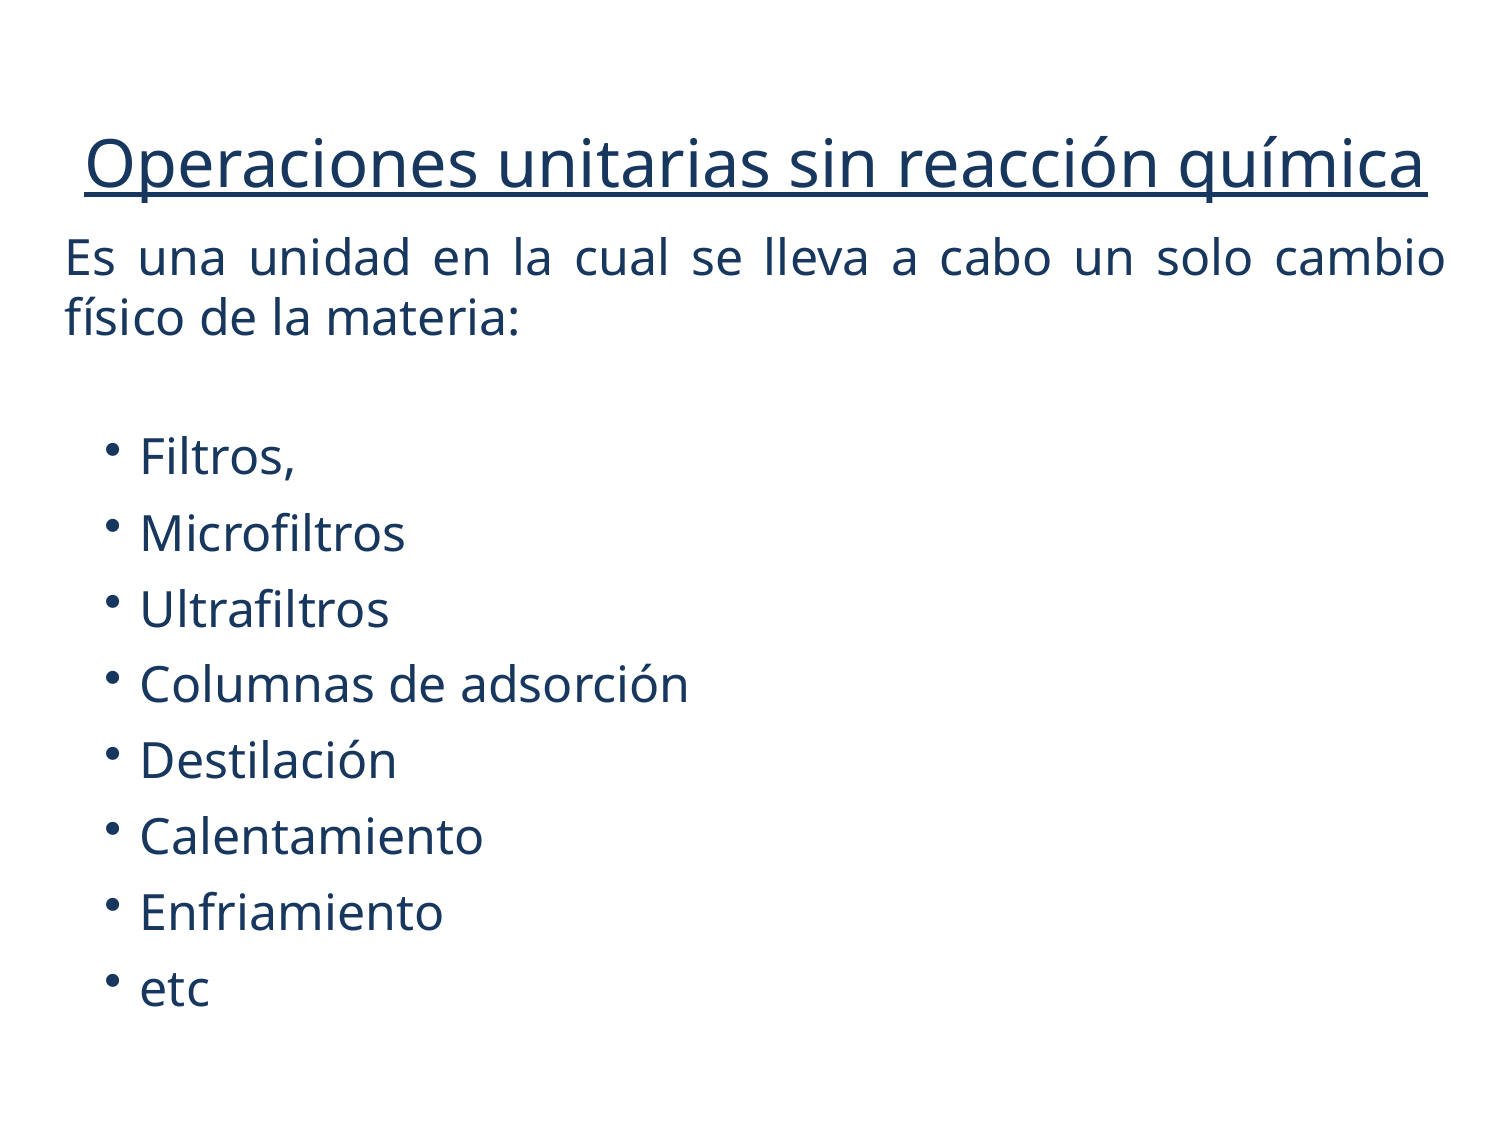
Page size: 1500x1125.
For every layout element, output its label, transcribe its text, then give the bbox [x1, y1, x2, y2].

text_box Operaciones unitarias sin reacción química Es una unidad en la cual se lleva a cabo un solo cambio físico de la materia: Filtros, Microfiltros Ultrafiltros Columnas de adsorción Destilación Calentamiento Enfriamiento etc [49, 0, 1463, 1096]
